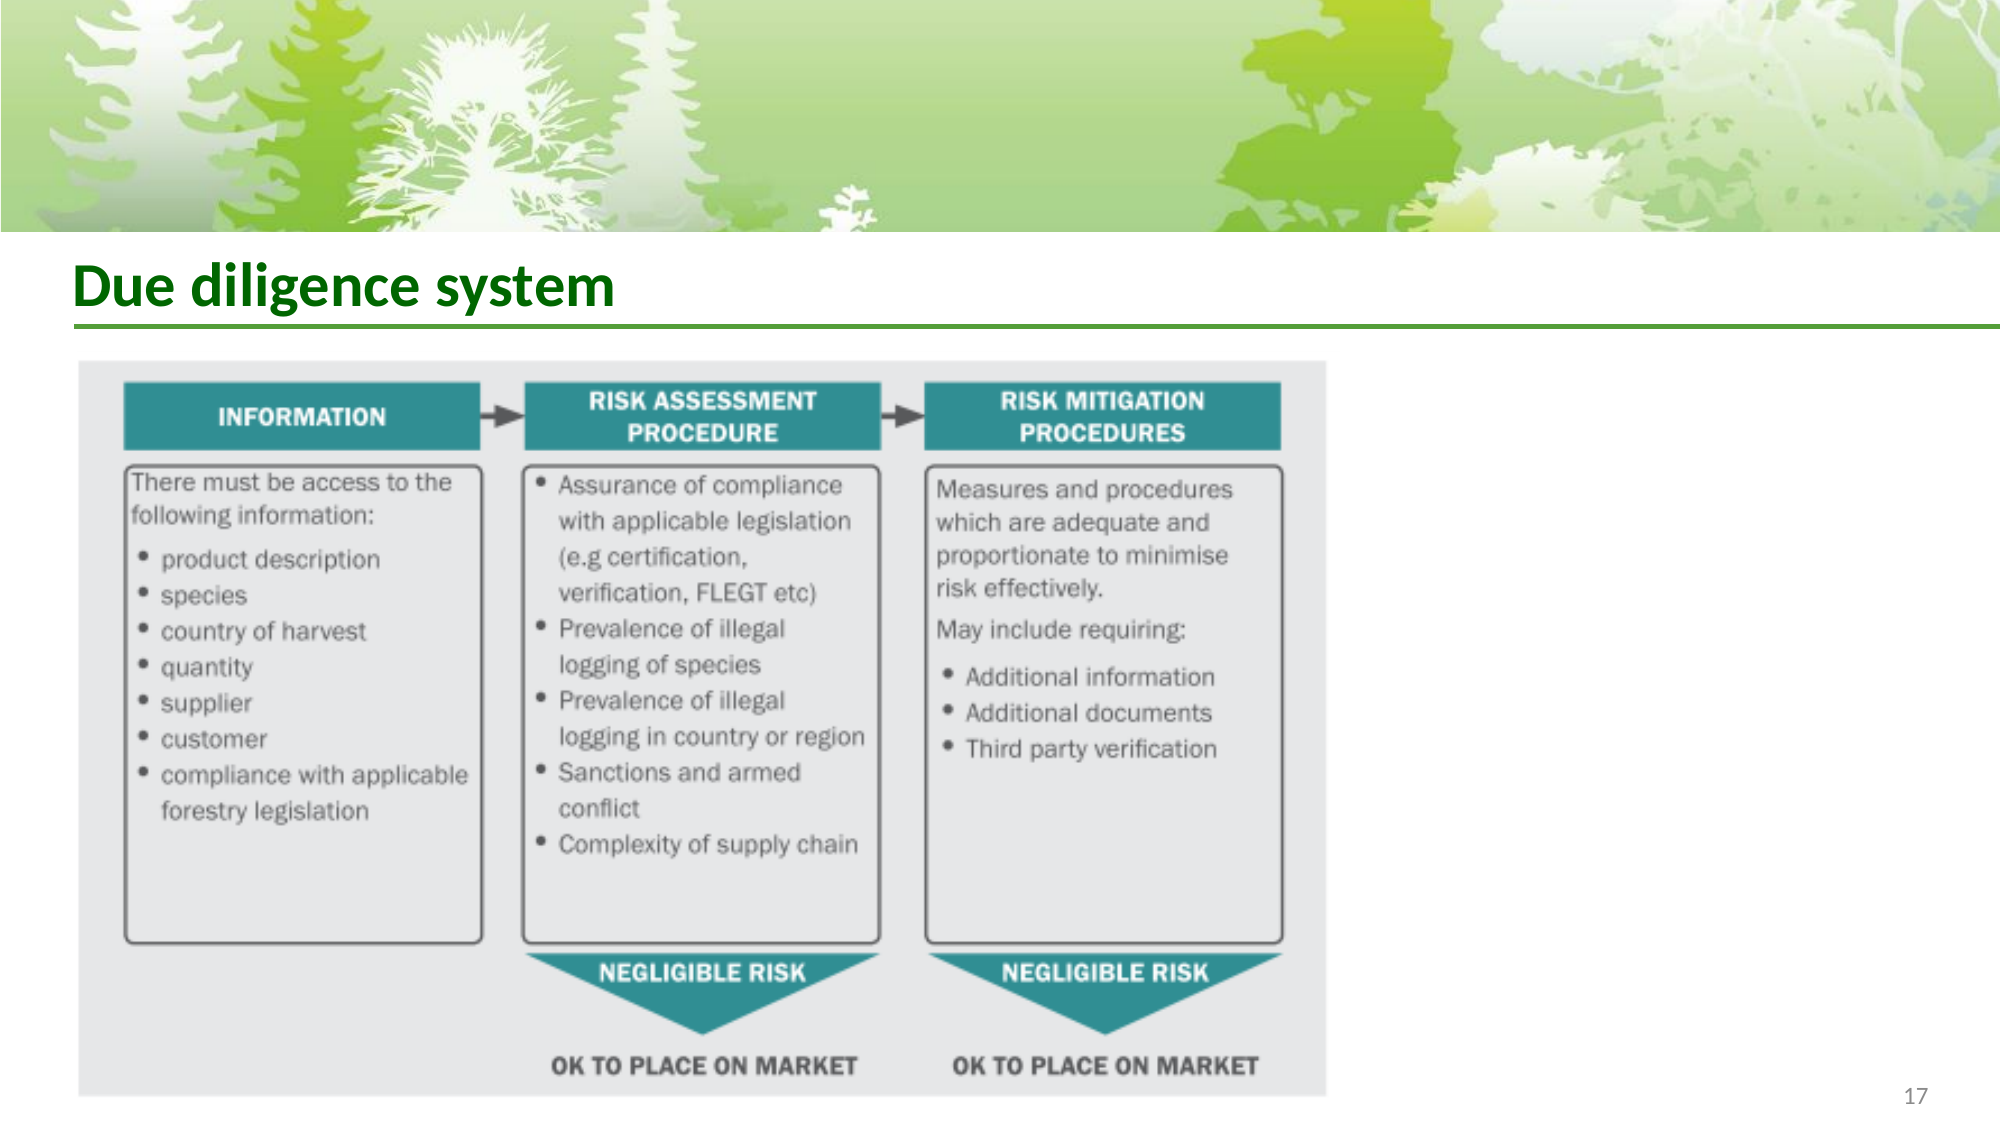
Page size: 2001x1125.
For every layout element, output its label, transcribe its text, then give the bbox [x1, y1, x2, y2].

picture [0, 0, 2000, 232]
title Due diligence system [57, 192, 1558, 381]
slide_number 17 [1493, 1065, 1944, 1125]
picture [77, 350, 1340, 1104]
